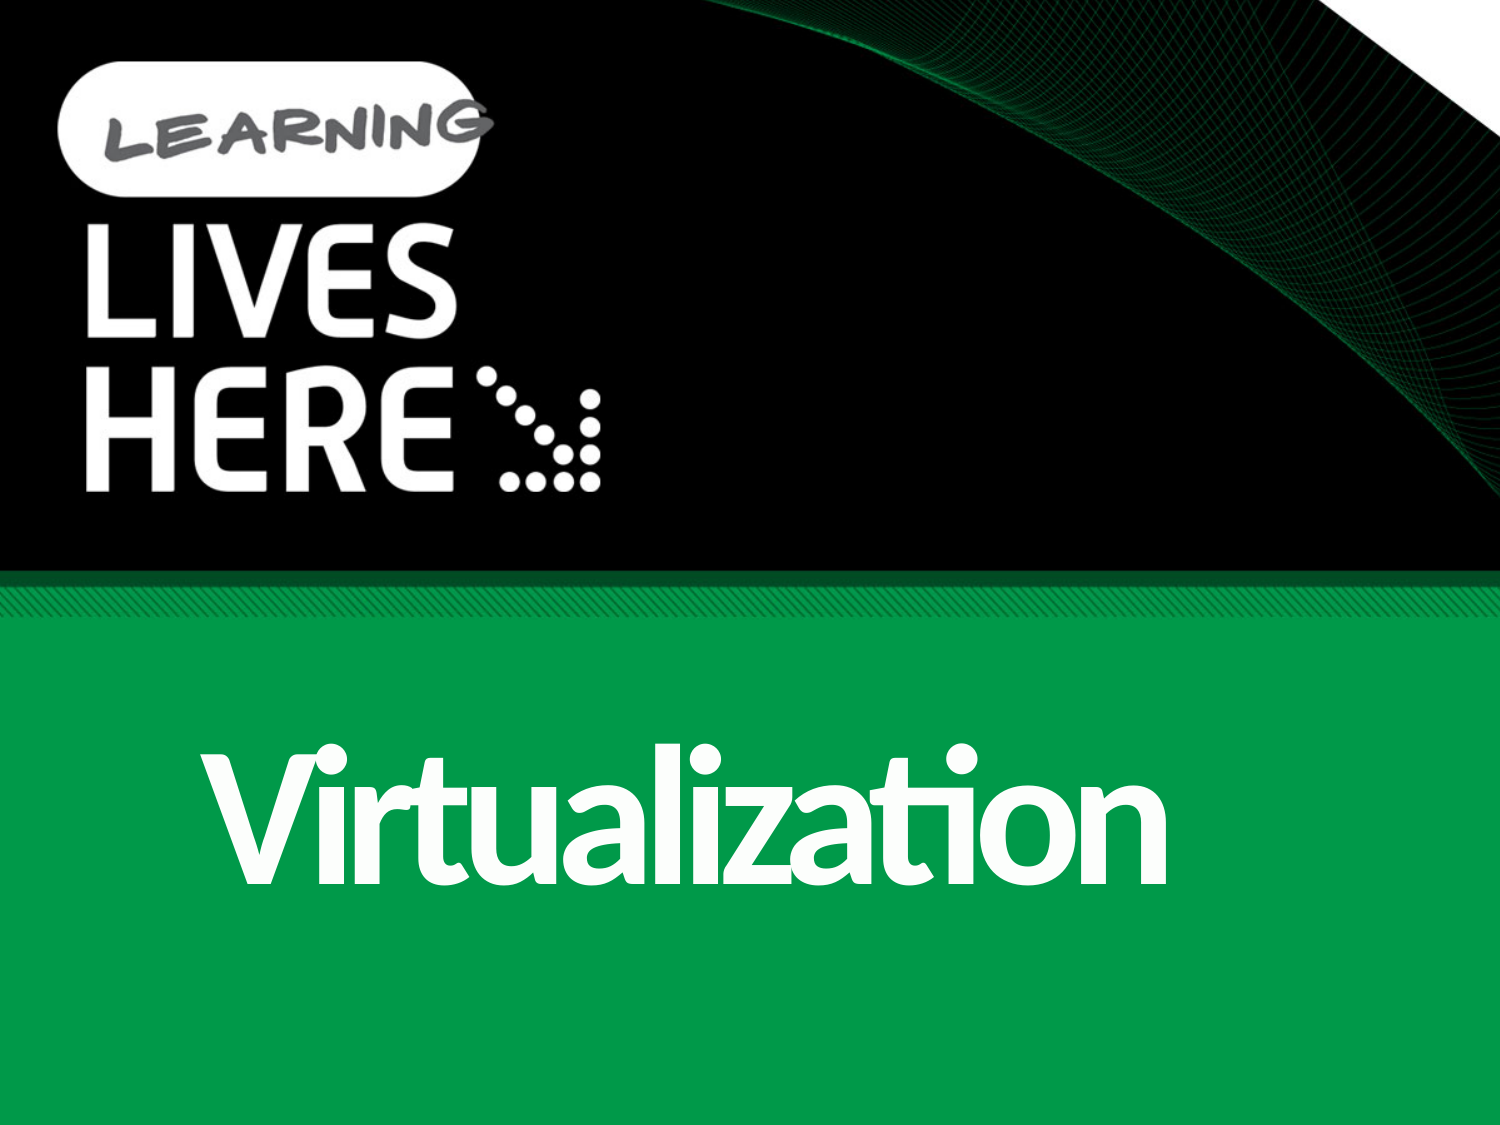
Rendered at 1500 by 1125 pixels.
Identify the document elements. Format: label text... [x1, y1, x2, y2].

picture [0, 0, 1500, 1125]
list Virtualization [200, 711, 1349, 939]
